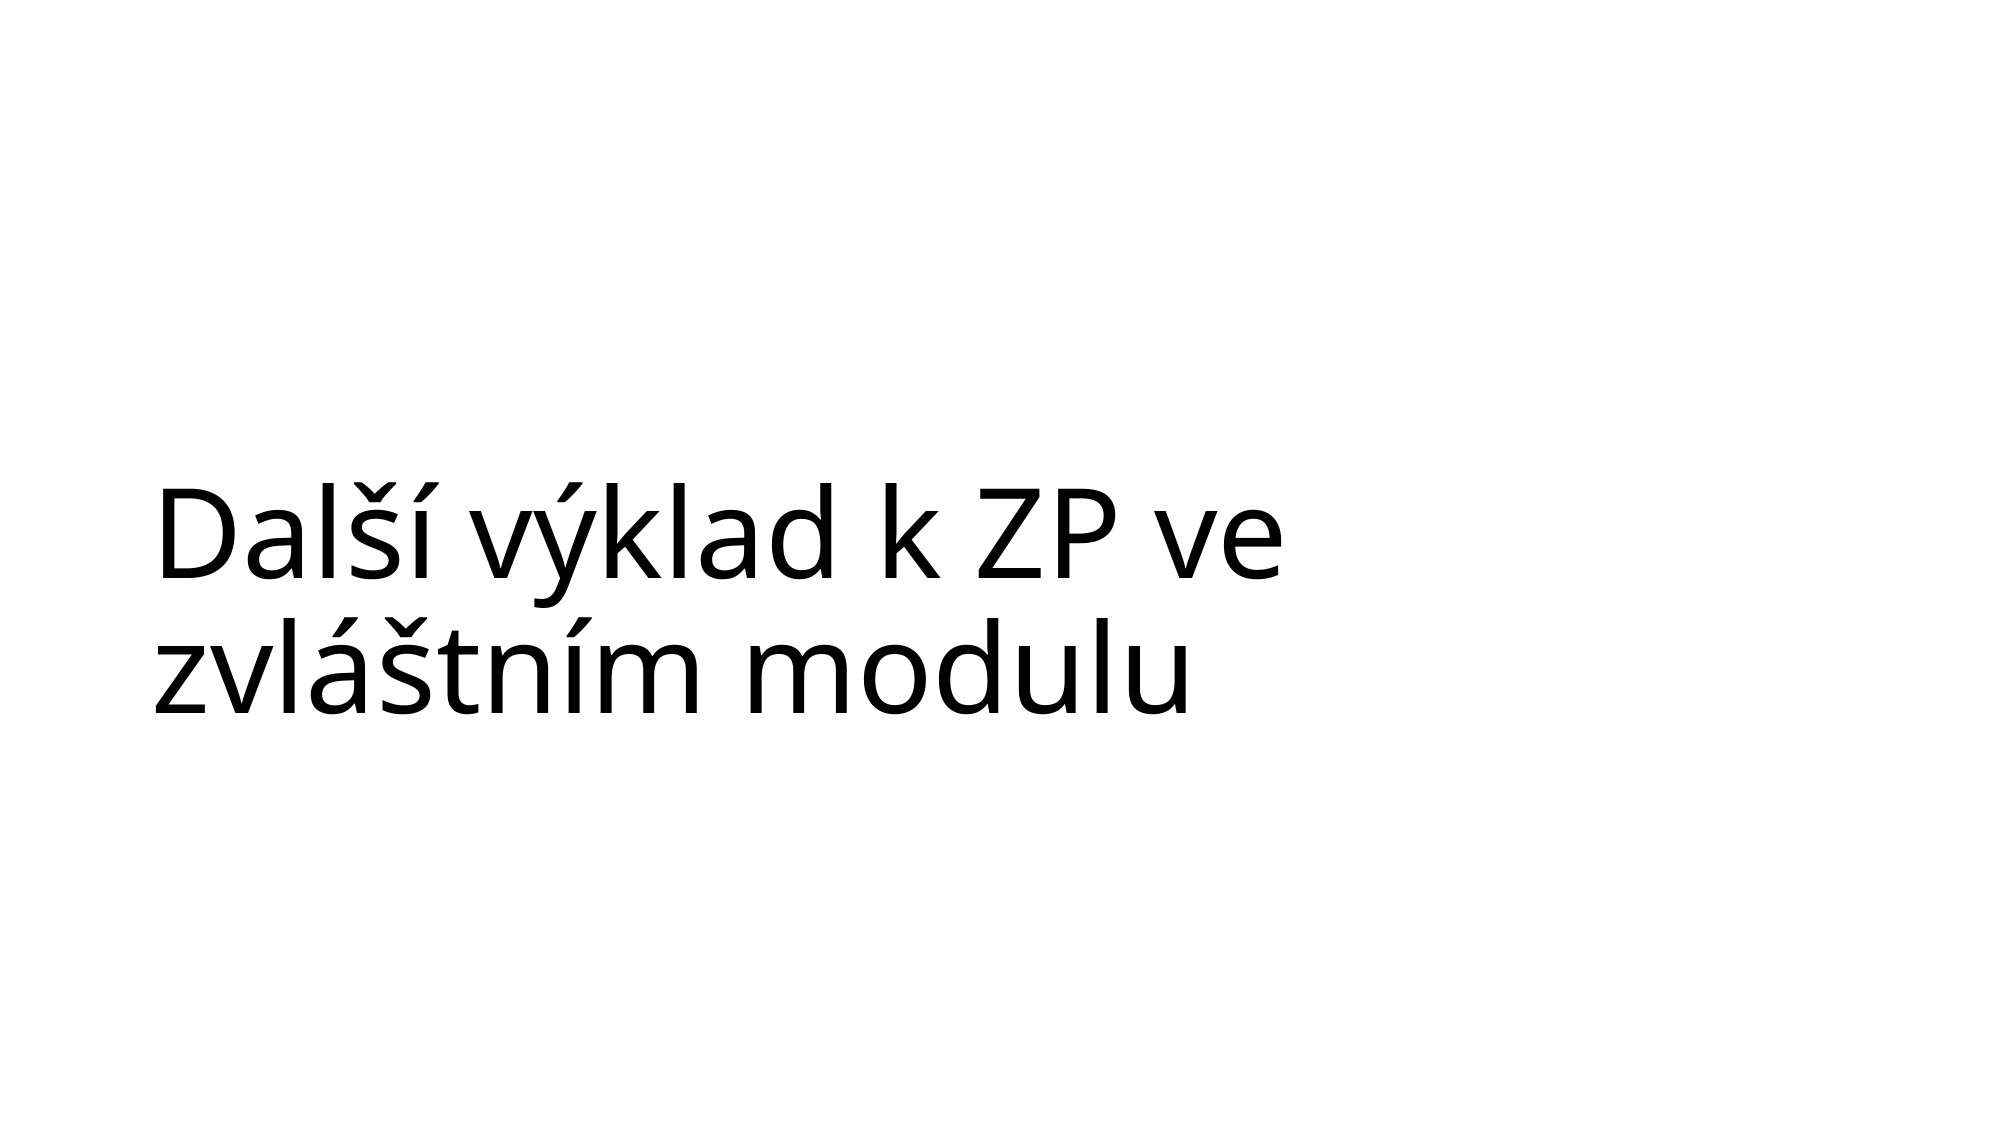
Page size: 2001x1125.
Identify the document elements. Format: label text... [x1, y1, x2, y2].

title Další výklad k ZP ve zvláštním modulu [136, 280, 1862, 749]
